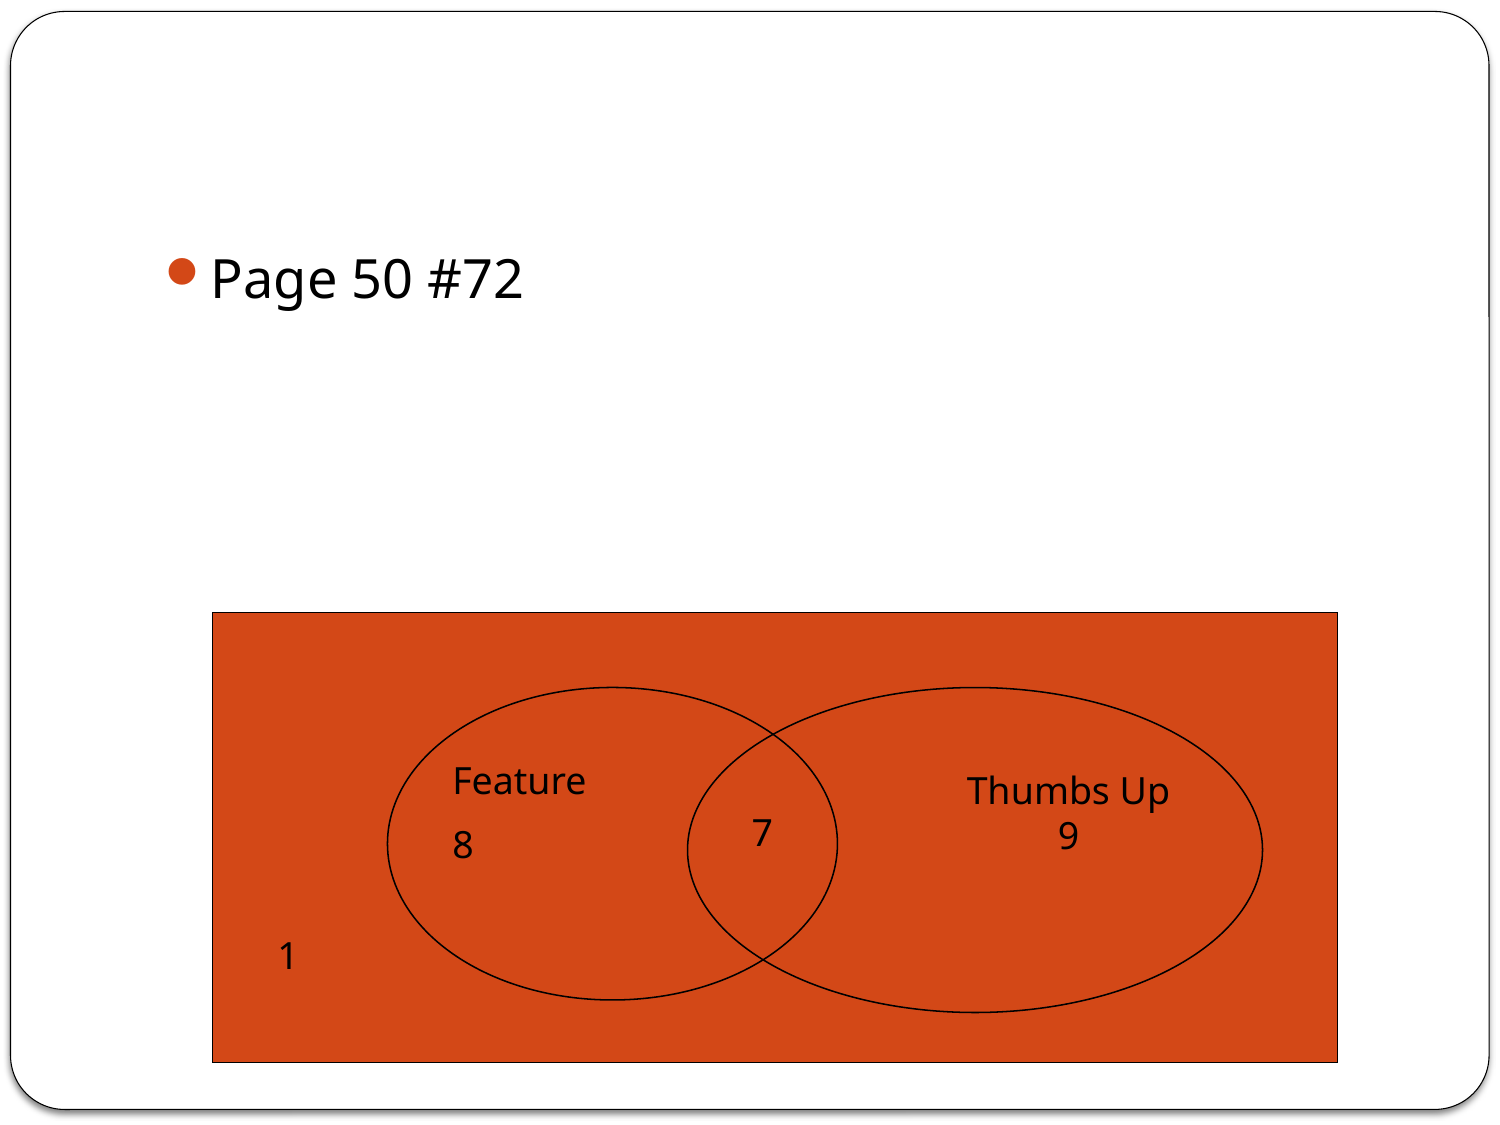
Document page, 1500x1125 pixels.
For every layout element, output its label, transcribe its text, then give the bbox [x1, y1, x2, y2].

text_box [212, 612, 1338, 1063]
list Page 50 #72 [150, 237, 1425, 988]
